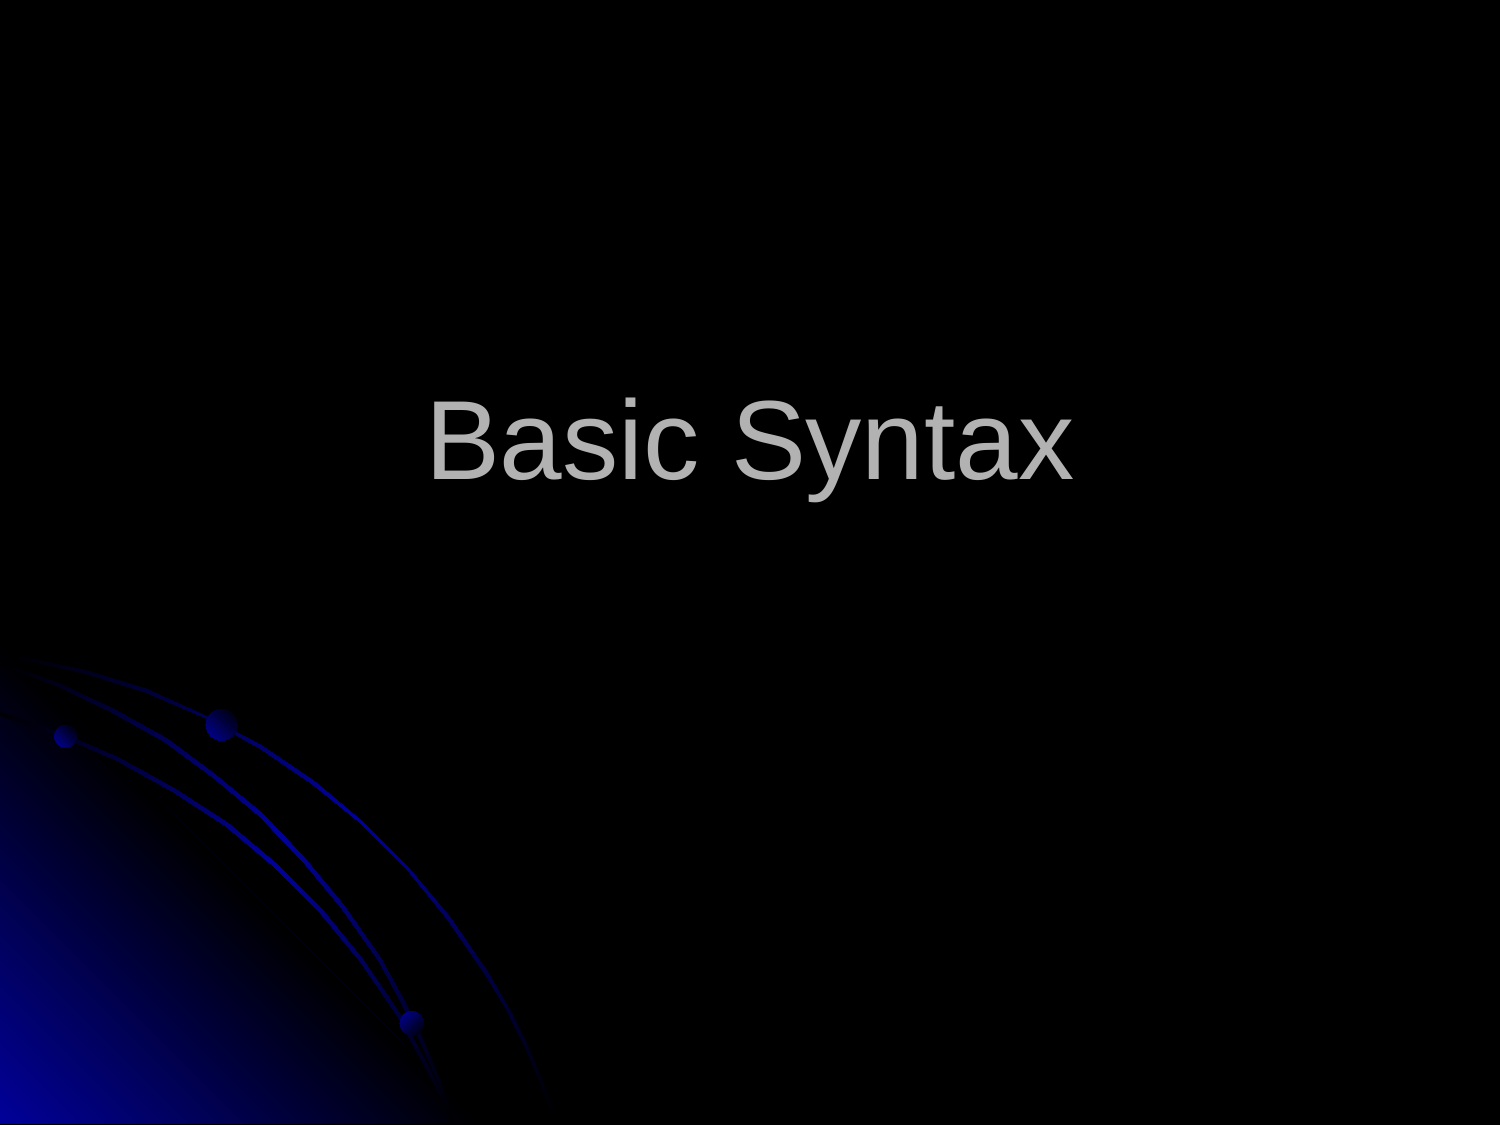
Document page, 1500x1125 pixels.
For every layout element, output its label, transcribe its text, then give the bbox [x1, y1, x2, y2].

title Basic Syntax [112, 306, 1388, 563]
